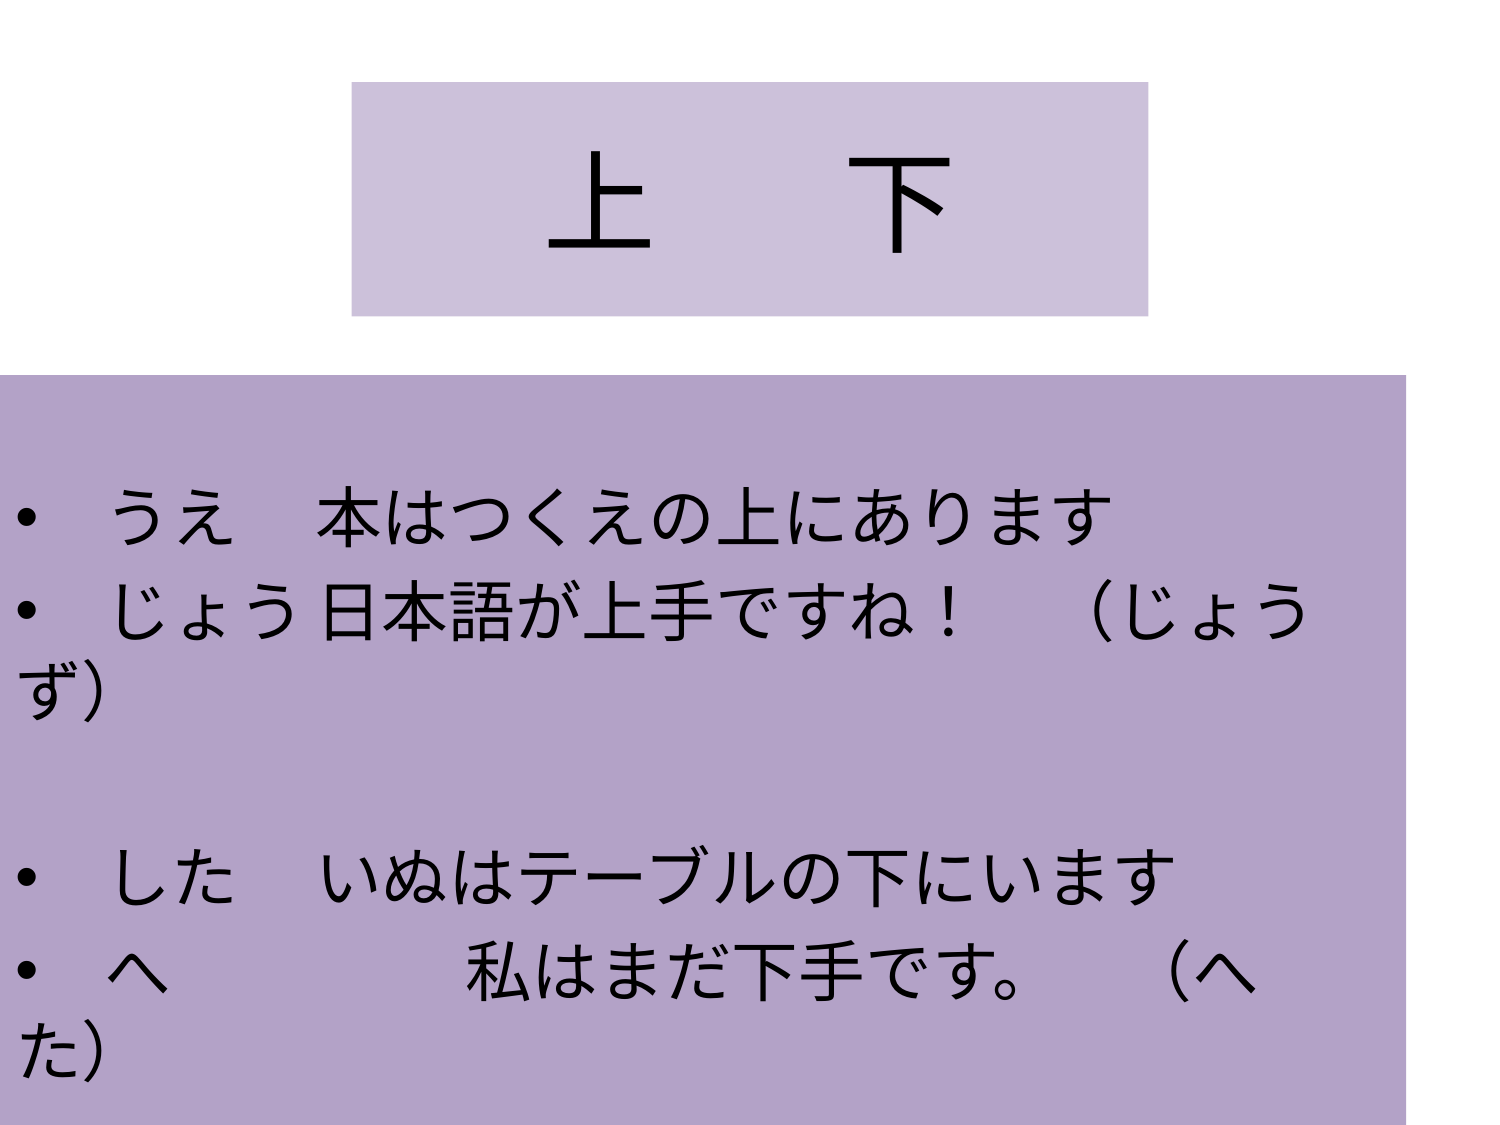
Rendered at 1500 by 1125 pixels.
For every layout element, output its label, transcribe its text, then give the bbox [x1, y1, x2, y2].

title 上 下 [351, 82, 1149, 317]
subtitle うえ 本はつくえの上にあります じょう 日本語が上手ですね！ （じょうず） した いぬはテーブルの下にいます へ 私はまだ下手です。 （へた） [0, 375, 1407, 1125]
